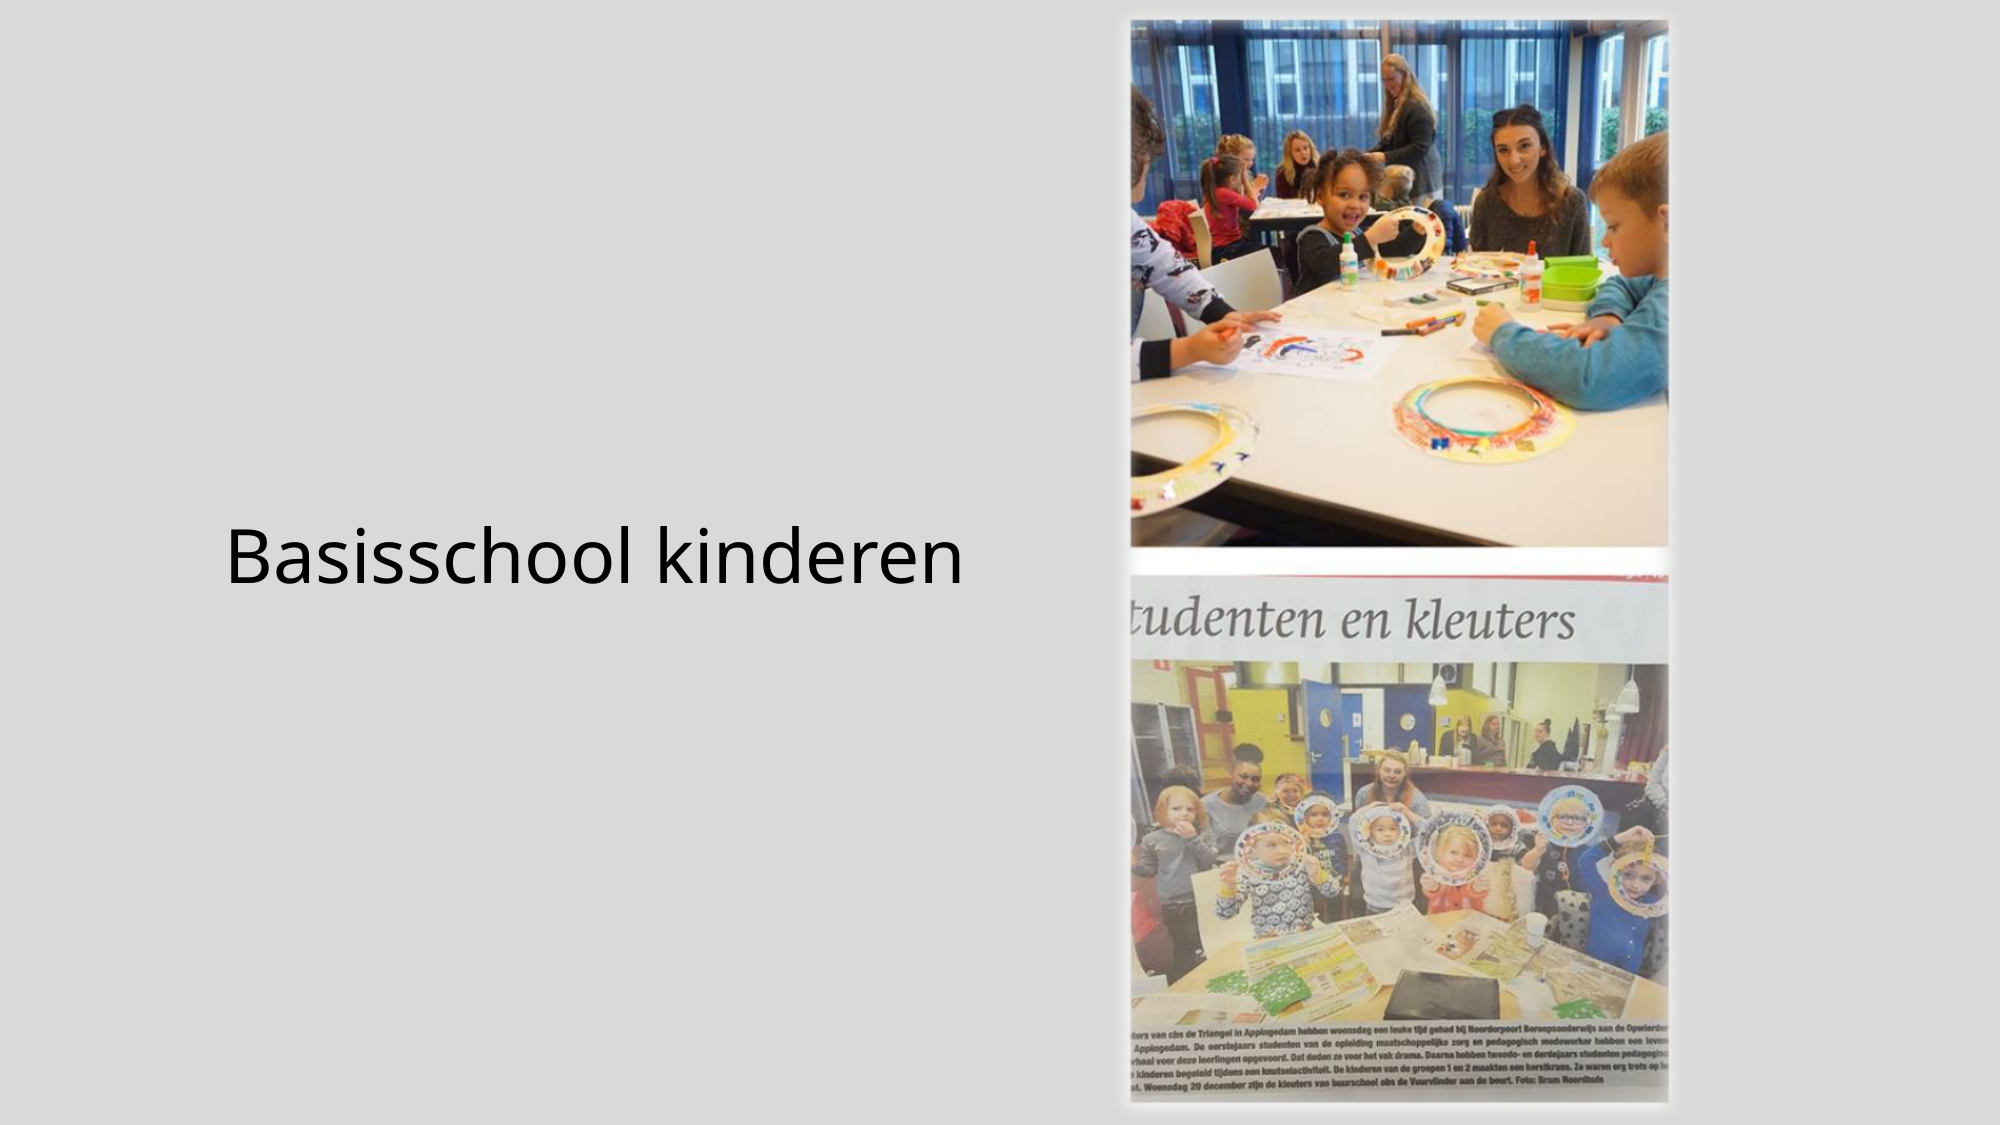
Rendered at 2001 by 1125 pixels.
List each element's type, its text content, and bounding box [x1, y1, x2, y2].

title Basisschool kinderen [209, 501, 989, 719]
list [1108, 1, 1686, 1125]
